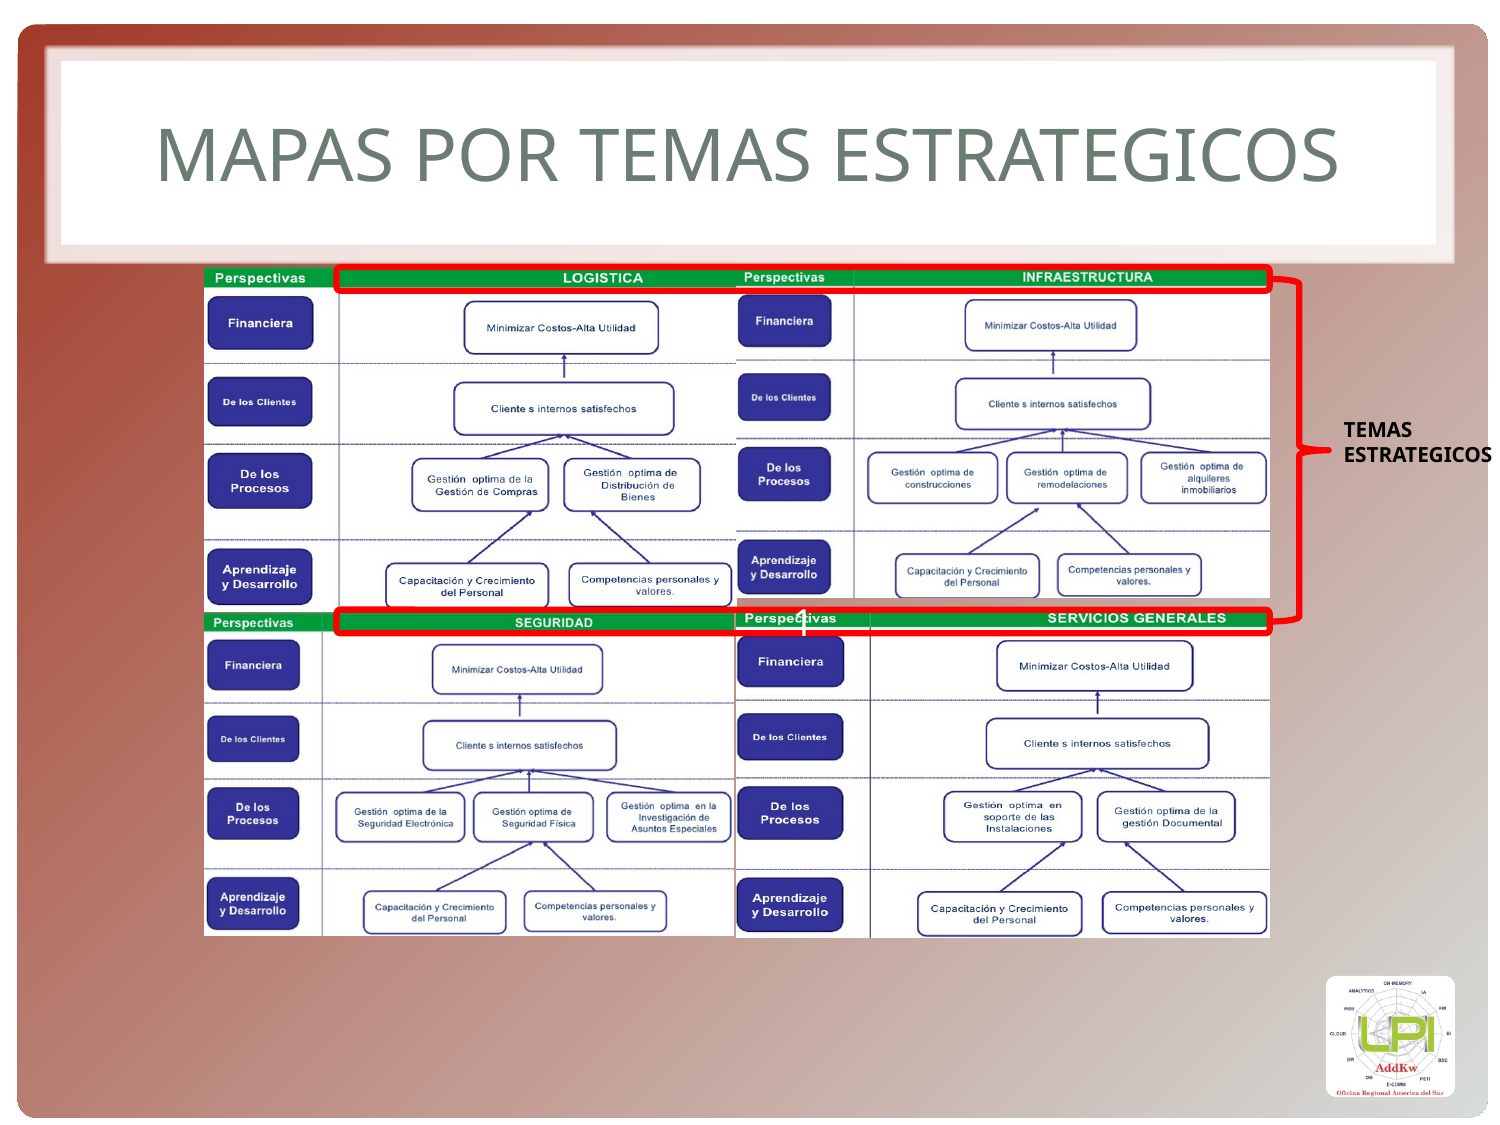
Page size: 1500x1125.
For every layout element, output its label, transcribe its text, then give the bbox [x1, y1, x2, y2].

text_box [1269, 278, 1328, 623]
picture [1325, 975, 1455, 1097]
text_box TEMAS ESTRATEGICOS [1328, 408, 1500, 474]
picture [204, 266, 1270, 939]
title Mapas por temas estrategicos [69, 66, 1425, 238]
picture [204, 613, 734, 937]
